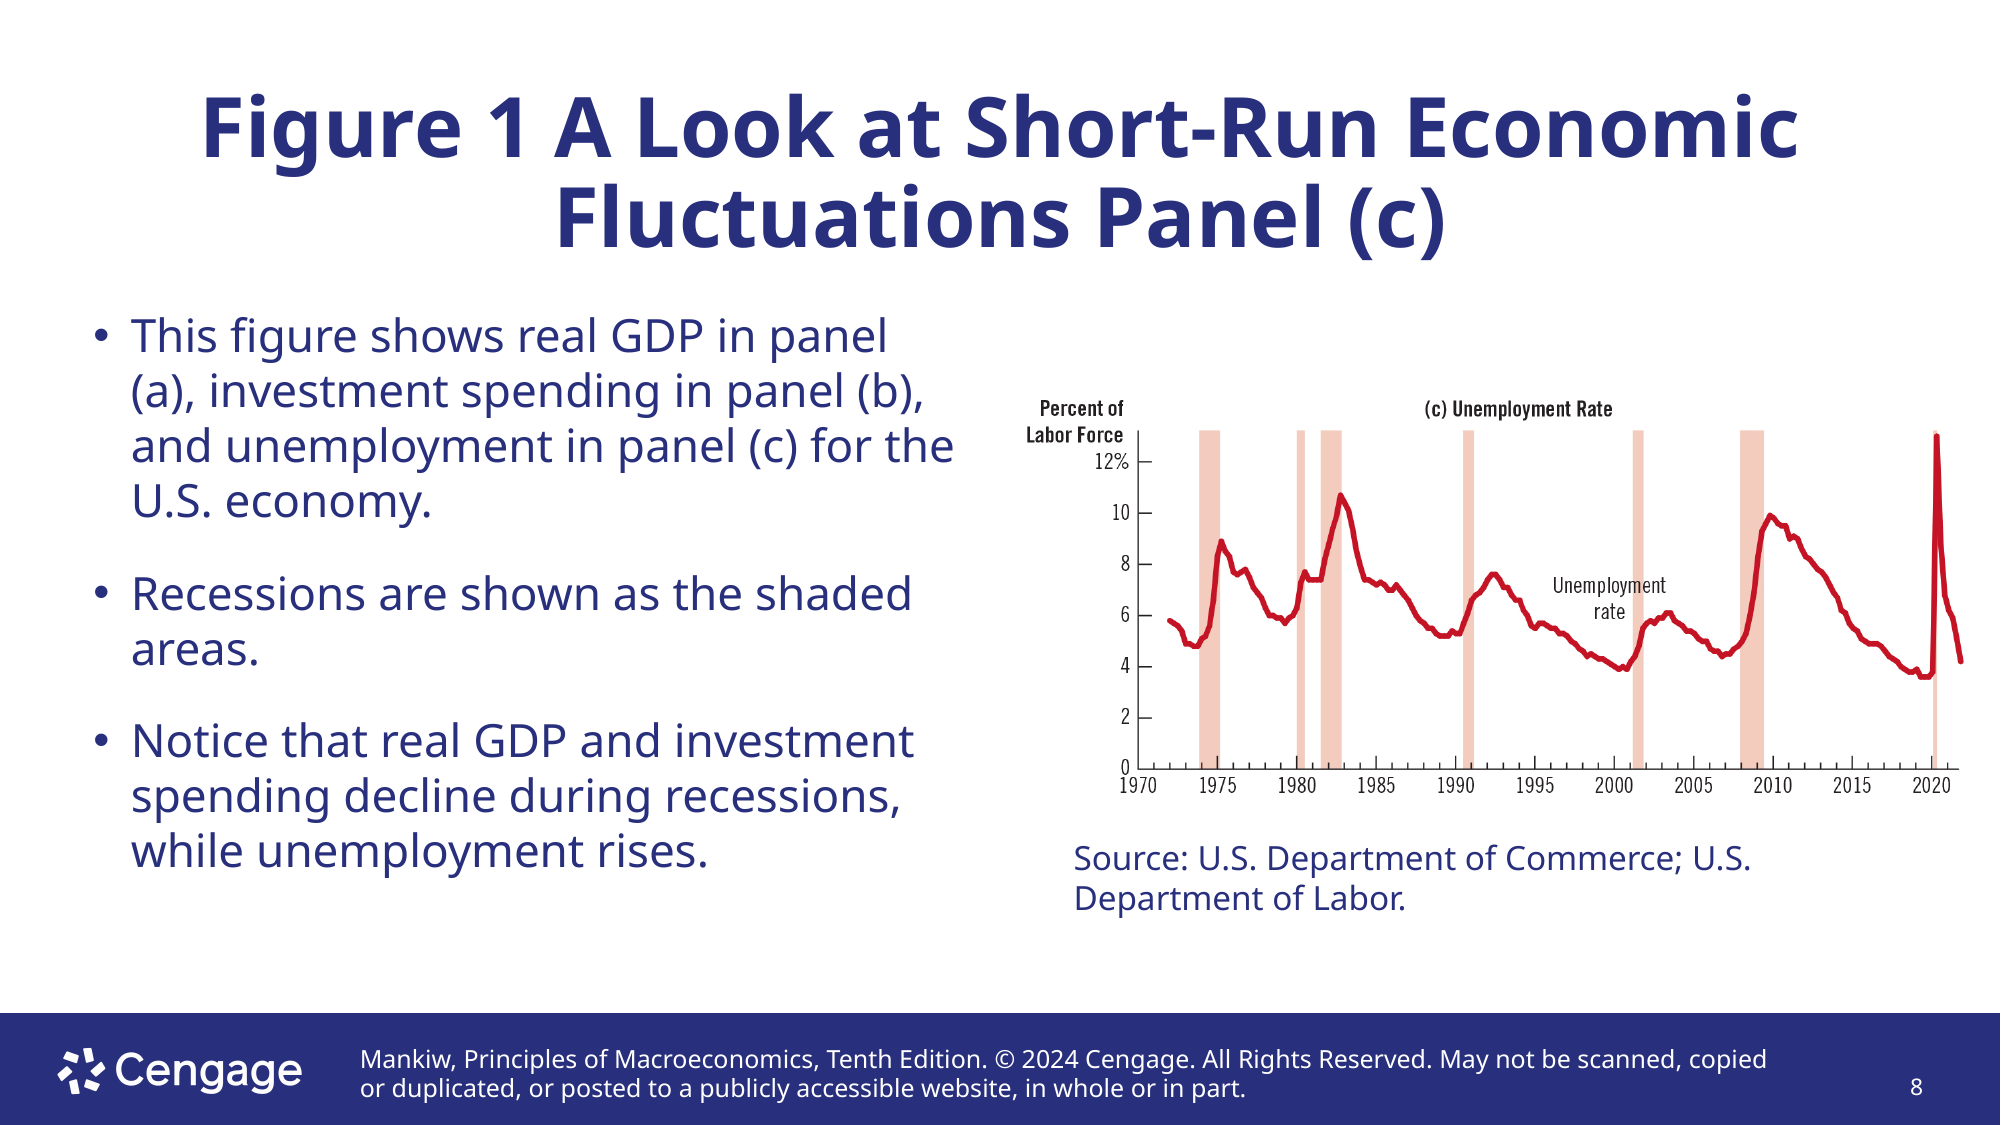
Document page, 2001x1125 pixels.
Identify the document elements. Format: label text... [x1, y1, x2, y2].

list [1018, 374, 1965, 797]
list This figure shows real GDP in panel (a), investment spending in panel (b), and unemployment in panel (c) for the U.S. economy. Recessions are shown as the shaded areas. Notice that real GDP and investment spending decline during recessions, while unemployment rises. [78, 299, 981, 1014]
title Figure 1 A Look at Short-Run Economic Fluctuations Panel (c) [78, 77, 1923, 278]
list Source: U.S. Department of Commerce; U.S. Department of Labor. [1058, 829, 1924, 950]
picture [30, 1020, 329, 1122]
